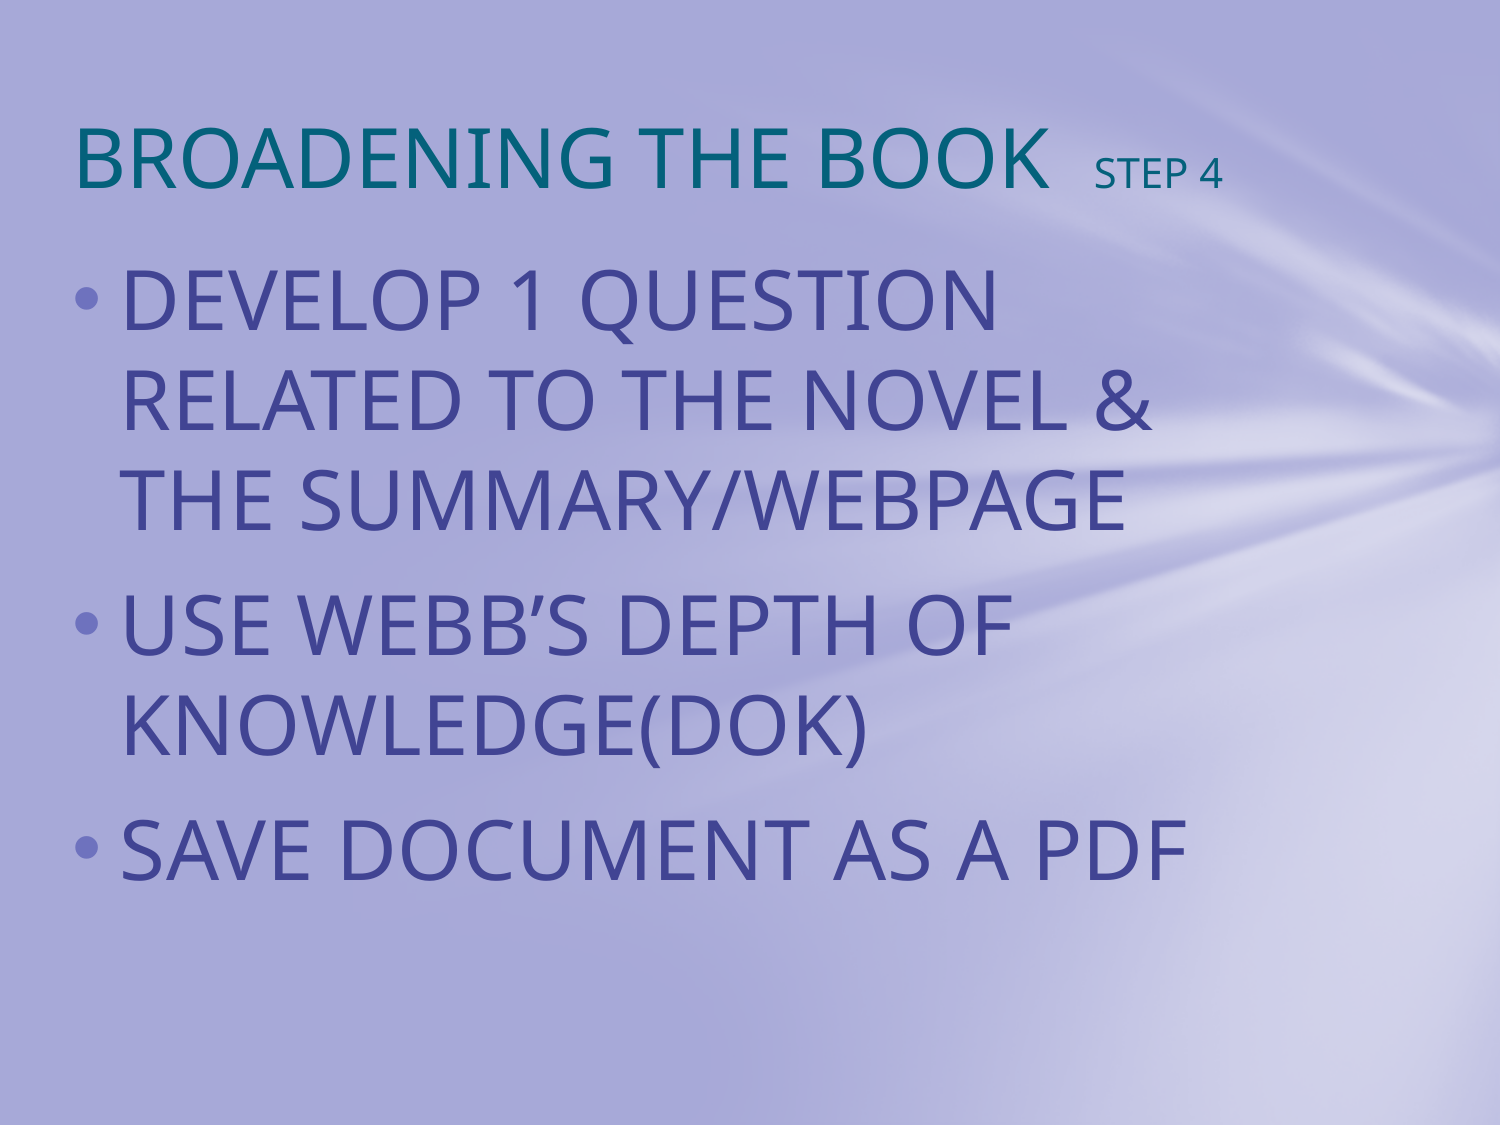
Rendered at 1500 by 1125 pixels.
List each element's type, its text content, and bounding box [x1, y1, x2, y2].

list DEVELOP 1 QUESTION RELATED TO THE NOVEL & THE SUMMARY/WEBPAGE USE WEBB’S DEPTH OF KNOWLEDGE(DOK) SAVE DOCUMENT AS A PDF [57, 239, 1318, 1015]
title BROADENING THE BOOK STEP 4 [57, 37, 1318, 213]
